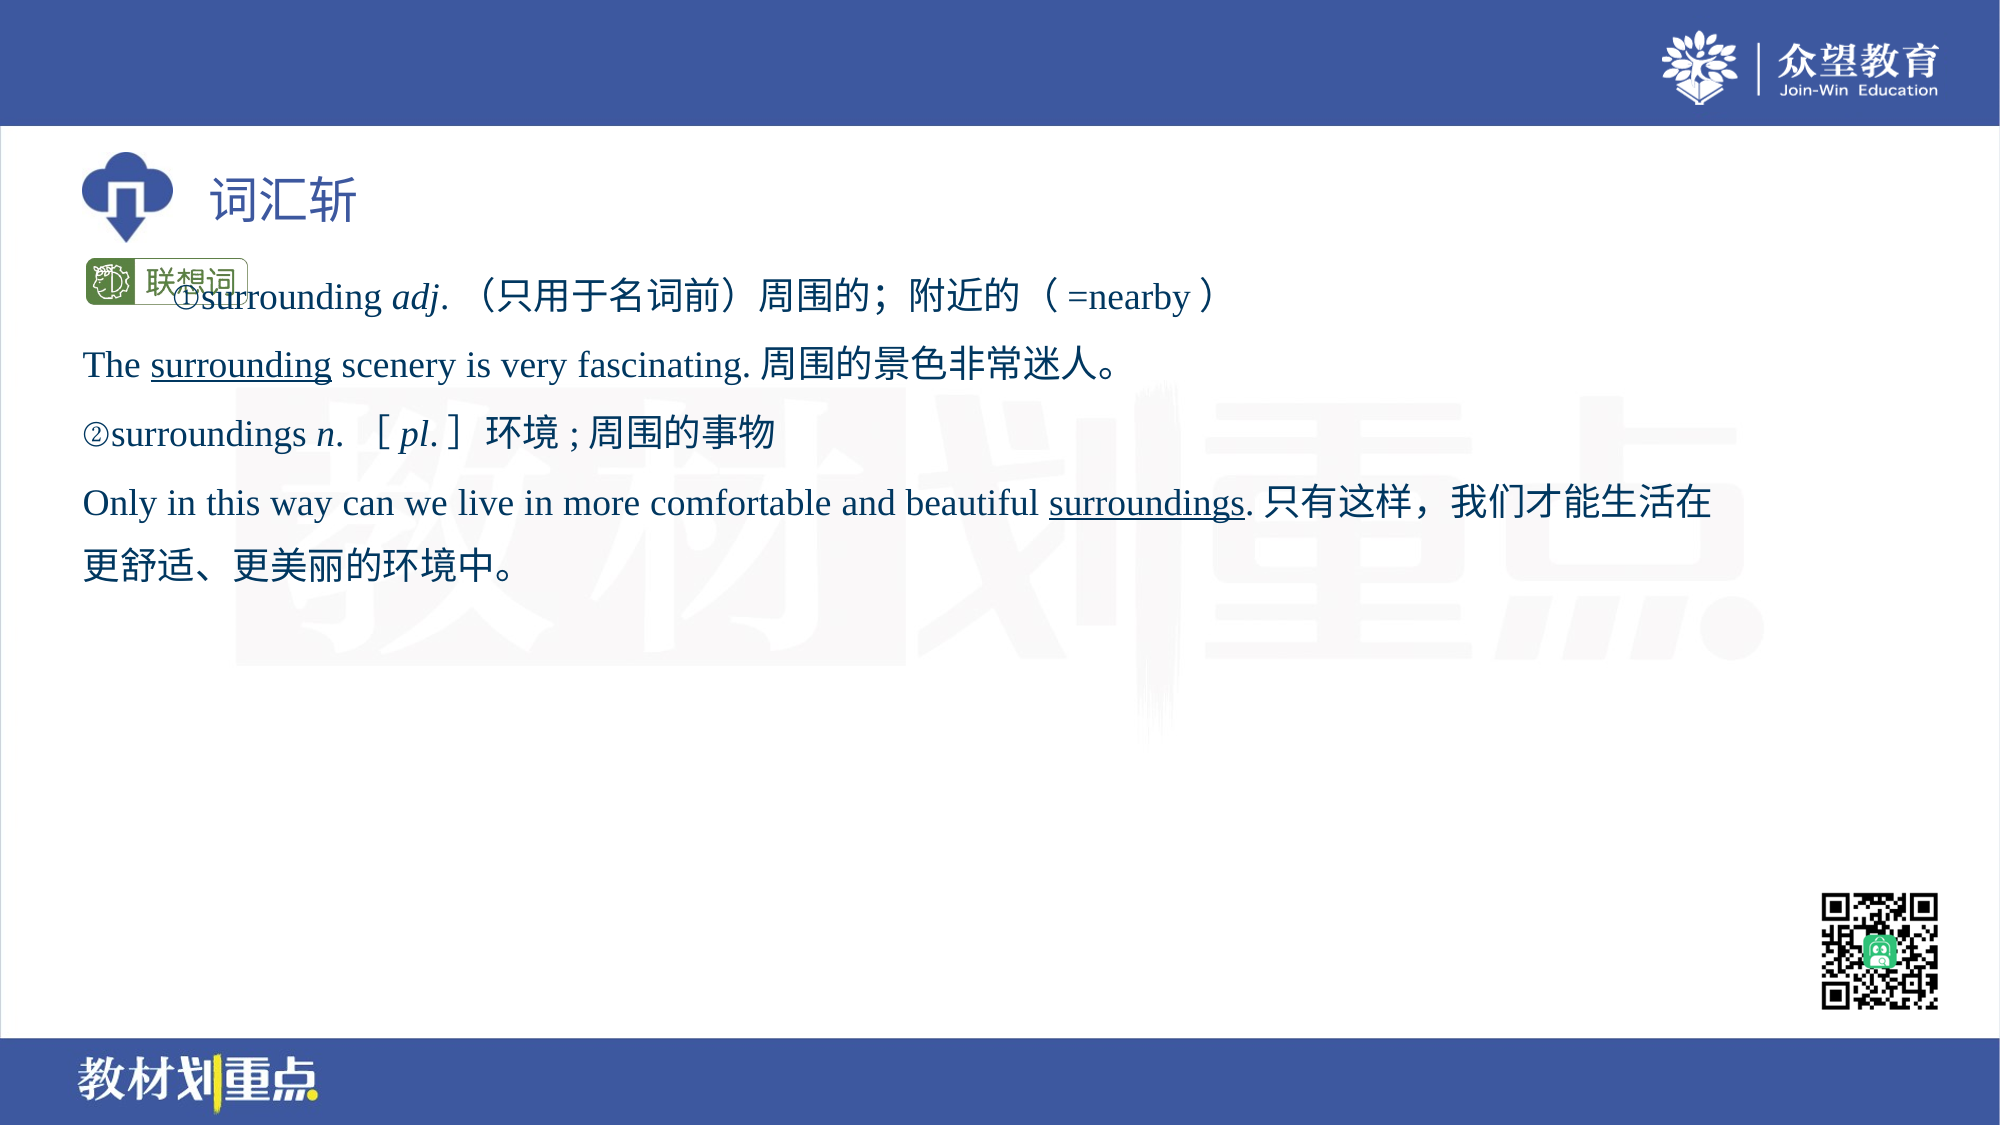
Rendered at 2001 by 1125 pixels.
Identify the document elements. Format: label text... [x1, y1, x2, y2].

picture [0, 0, 2000, 1125]
text_box ①surrounding adj.（只用于名词前）周围的；附近的（=nearby） The surrounding scenery is very fascinating.周围的景色非常迷人。 ②surroundings n.［pl.］环境;周围的事物 Only in this way can we live in more comfortable and beautiful surroundings.只有这样，我们才能生活在 更舒适、更美丽的环境中。 [82, 247, 1817, 581]
